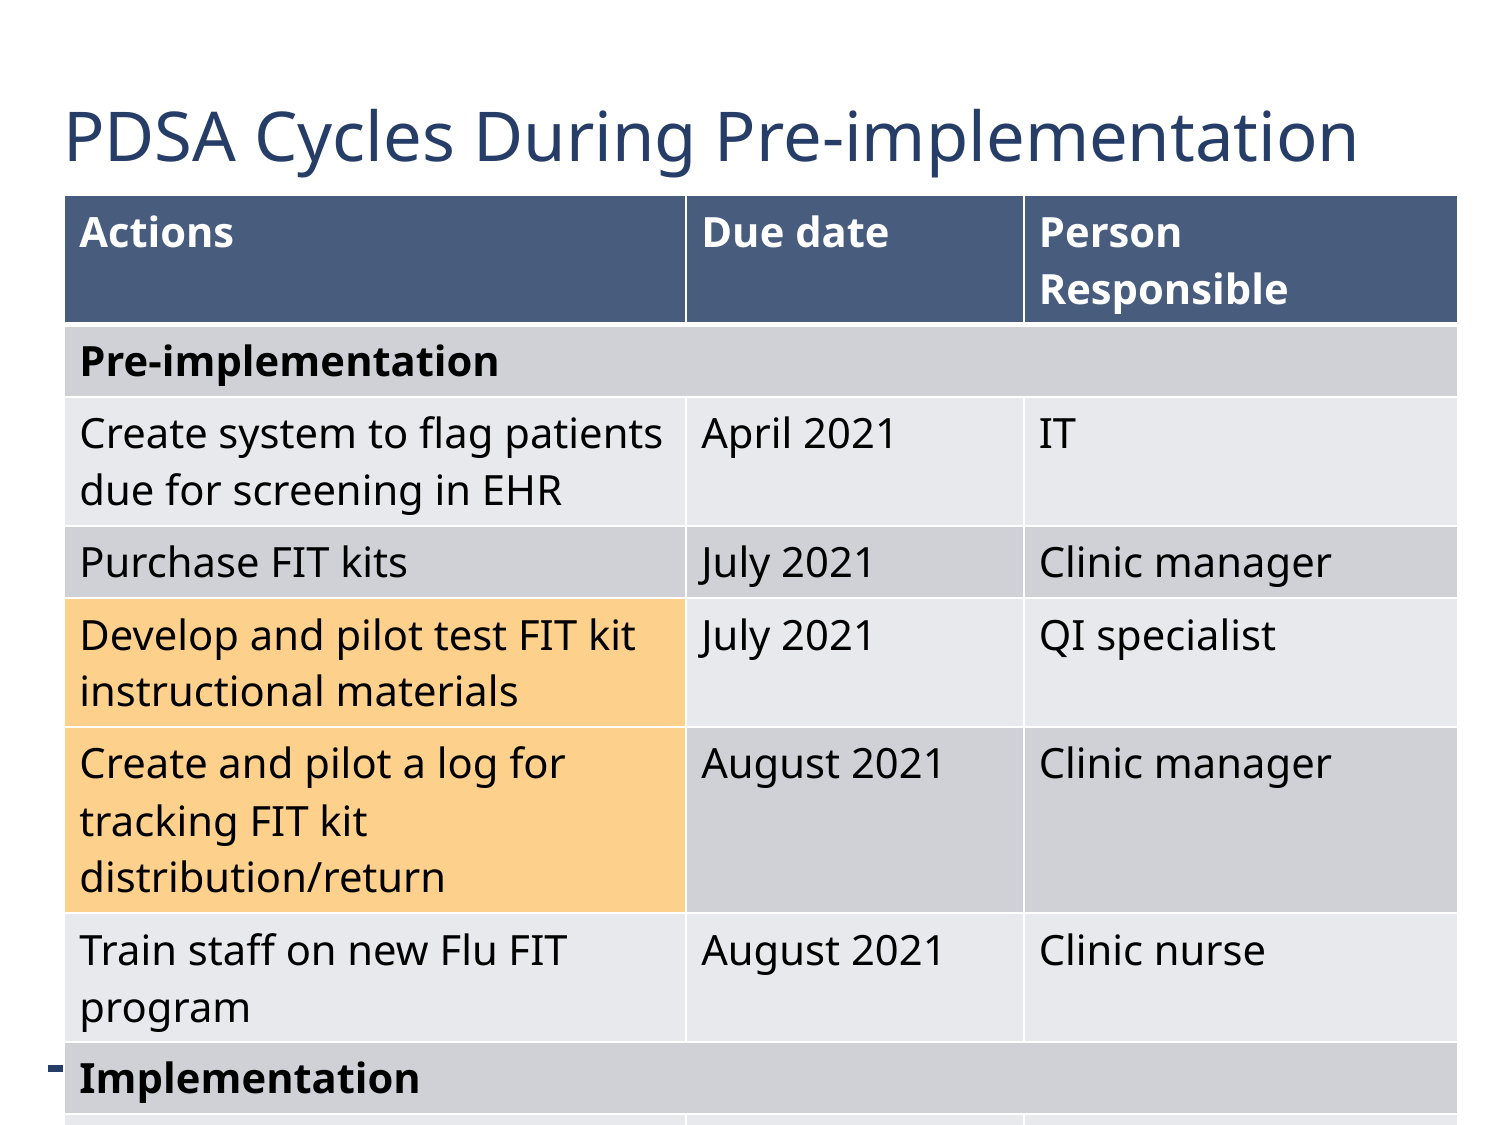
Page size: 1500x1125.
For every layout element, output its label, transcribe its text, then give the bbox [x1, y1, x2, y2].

table_cell Clinic manager [1025, 728, 1457, 912]
table_cell Implementation [65, 1043, 1457, 1113]
table_cell Clinic manager and IT [1025, 1115, 1457, 1125]
table_cell IT [1025, 398, 1457, 525]
table_cell August 2021 [687, 728, 1023, 912]
table_cell April 2021 [687, 398, 1023, 525]
table_cell Send MyChart message to all eligible patients [65, 1115, 685, 1125]
table_cell August 2021 [687, 914, 1023, 1041]
table_cell Purchase FIT kits [65, 527, 685, 597]
table_cell Pre-implementation [65, 327, 1457, 396]
table_cell Create system to flag patients due for screening in EHR [65, 398, 685, 525]
table_cell July 2021 [687, 599, 1023, 726]
table_cell August 2021 [687, 1115, 1023, 1125]
table_header Actions [65, 196, 685, 322]
table_header Person Responsible [1025, 196, 1457, 322]
table_cell July 2021 [687, 527, 1023, 597]
table_cell Train staff on new Flu FIT program [65, 914, 685, 1041]
table_cell Clinic manager [1025, 527, 1457, 597]
table_header Due date [687, 196, 1023, 322]
table_cell Create and pilot a log for tracking FIT kit distribution/return [65, 728, 685, 912]
table_cell Develop and pilot test FIT kit instructional materials [65, 599, 685, 726]
table_cell QI specialist [1025, 599, 1457, 726]
title PDSA Cycles During Pre-implementation [48, 31, 1405, 249]
table_cell Clinic nurse [1025, 914, 1457, 1041]
